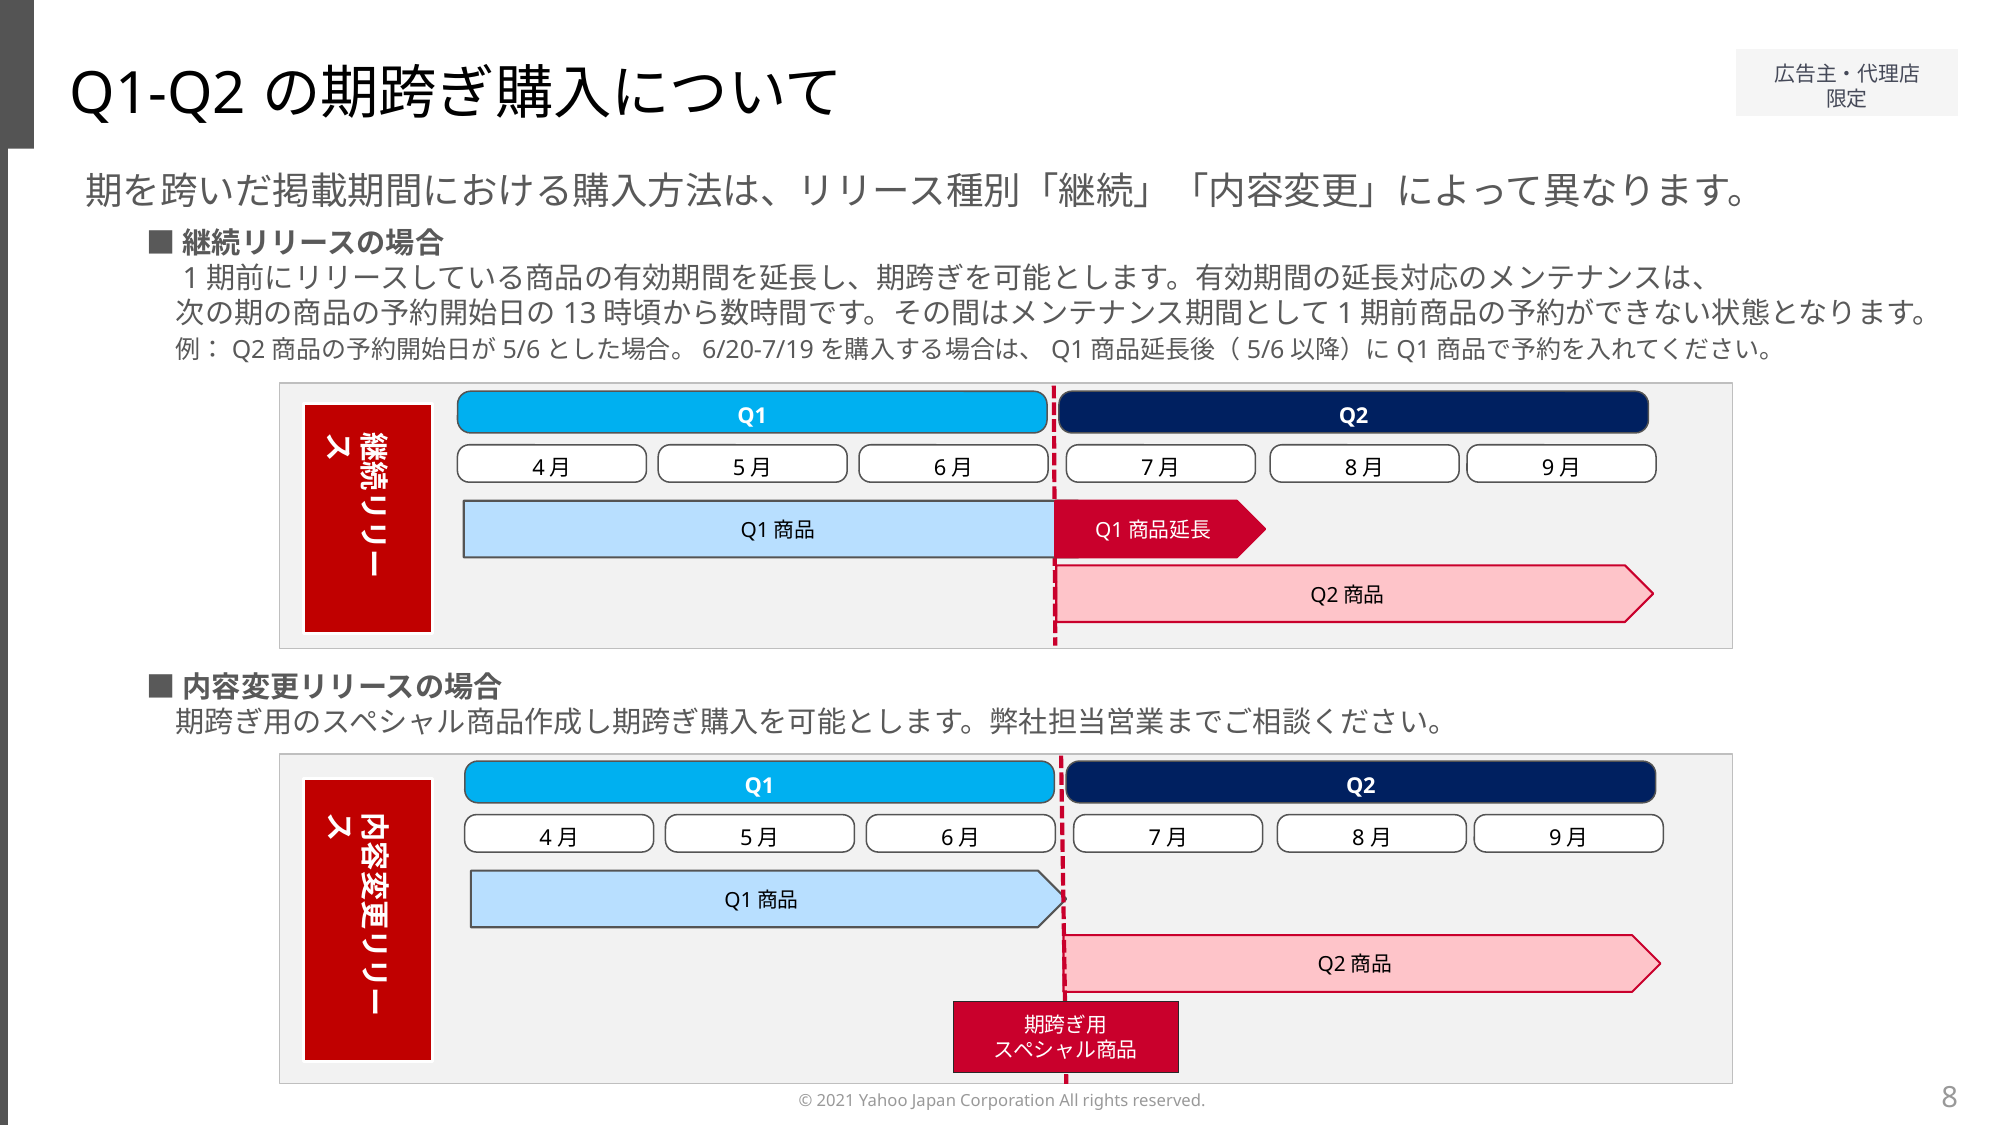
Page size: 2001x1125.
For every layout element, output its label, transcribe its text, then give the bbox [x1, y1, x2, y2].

text_box 4月 [455, 442, 649, 485]
text_box Q2商品 [1061, 563, 1656, 625]
text_box 9月 [1472, 812, 1666, 855]
text_box 8月 [1275, 812, 1469, 855]
text_box [277, 752, 1734, 1086]
text_box 7月 [1071, 812, 1265, 855]
text_box [302, 777, 435, 1063]
text_box 期跨ぎ用 スペシャル商品 [953, 1001, 1055, 1073]
slide_number 8 [1803, 1070, 1973, 1125]
text_box 期跨ぎ用 スペシャル商品 [1071, 1001, 1178, 1073]
text_box Q1商品 [468, 868, 1055, 930]
text_box 8月 [1268, 442, 1462, 485]
text_box Q2商品 [1071, 933, 1663, 994]
text_box [301, 401, 434, 635]
text_box ■継続リリースの場合 1期前にリリースしている商品の有効期間を延長し、期跨ぎを可能とします。有効期間の延長対応のメンテナンスは、 次の期の商品の予約開始日の13時頃から数時間です。その間はメンテナンス期間として1期前商品の予約ができない状態となります。 例：Q2商品の予約開始日が5/6とした場合。6/20-7/19を購入する場合は、Q1商品延長後（5/6以降）にQ1商品で予約を入れてください。 [131, 216, 1969, 372]
text_box [277, 381, 1734, 651]
text_box Q1商品延長 [1061, 498, 1268, 560]
text_box 5月 [663, 812, 857, 855]
text_box 内容変更リリース [335, 797, 401, 1051]
text_box ■内容変更リリースの場合 期跨ぎ用のスペシャル商品作成し期跨ぎ購入を可能とします。弊社担当営業までご相談ください。 [131, 660, 1684, 746]
text_box 継続リリース [334, 417, 400, 614]
text_box Q1 [455, 389, 1048, 436]
text_box Q2 [1071, 758, 1658, 805]
text_box Q1 [462, 758, 1055, 805]
text_box 9月 [1464, 442, 1659, 485]
text_box 6月 [864, 812, 1055, 855]
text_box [1060, 755, 1067, 1084]
text_box Q1商品 [461, 498, 1048, 560]
text_box 期を跨いだ掲載期間における購入方法は、リリース種別「継続」「内容変更」によって異なります。 [70, 159, 1942, 219]
text_box 5月 [656, 442, 850, 485]
text_box 7月 [1064, 442, 1258, 485]
list Q1-Q2の期跨ぎ購入について [54, 21, 1656, 155]
text_box 6月 [856, 442, 1048, 485]
text_box Q2 [1061, 389, 1651, 436]
text_box 4月 [462, 812, 656, 855]
